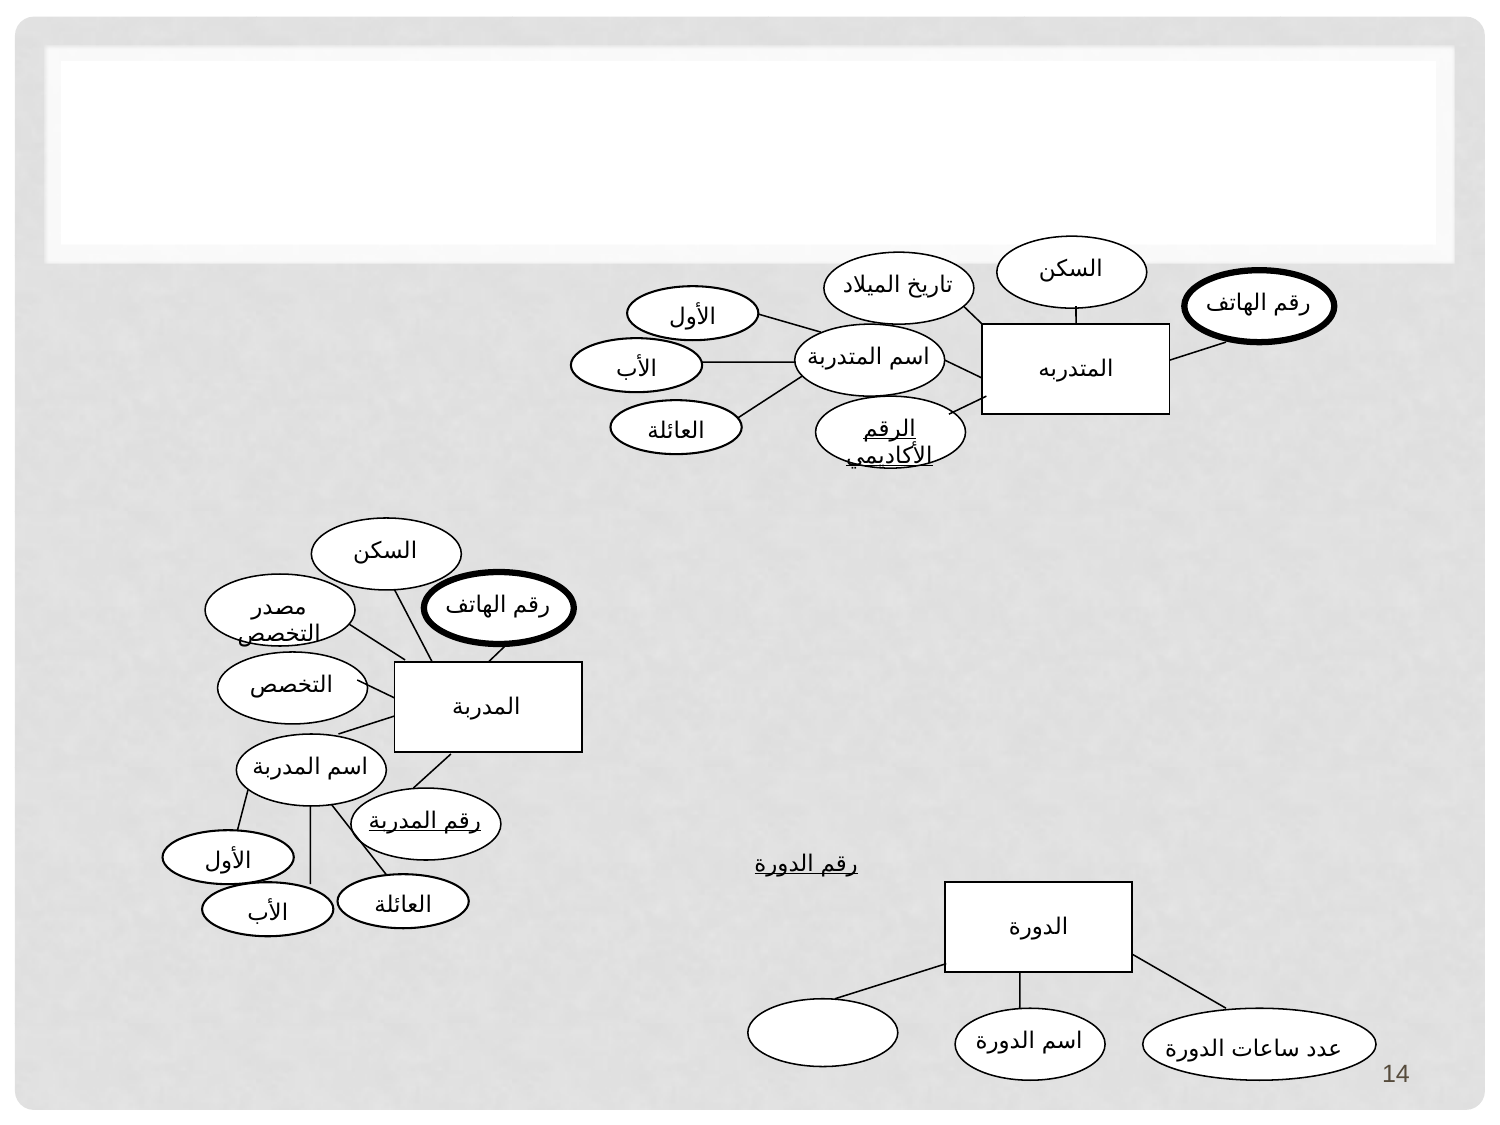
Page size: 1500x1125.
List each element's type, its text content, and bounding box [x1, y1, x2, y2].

slide_number 14 [1074, 1042, 1425, 1103]
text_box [162, 235, 1377, 1083]
